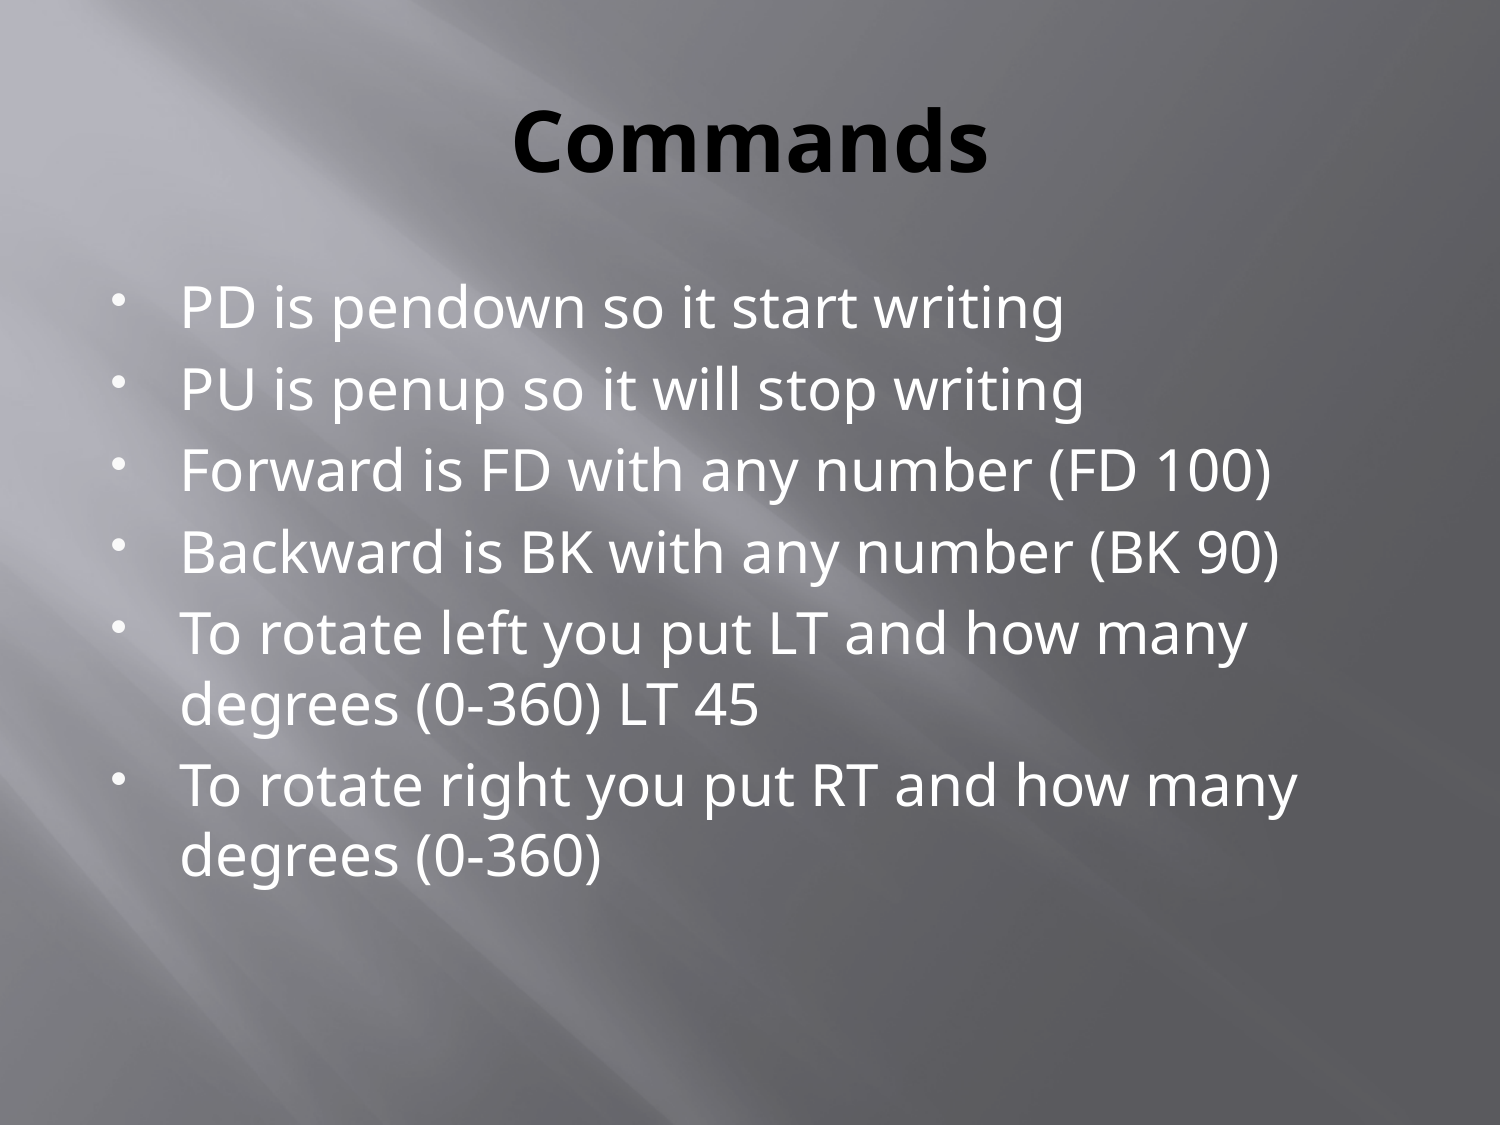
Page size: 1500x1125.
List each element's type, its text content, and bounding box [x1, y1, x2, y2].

list PD is pendown so it start writing PU is penup so it will stop writing Forward is FD with any number (FD 100) Backward is BK with any number (BK 90) To rotate left you put LT and how many degrees (0-360) LT 45 To rotate right you put RT and how many degrees (0-360) [75, 262, 1425, 1035]
title Commands [75, 45, 1425, 233]
